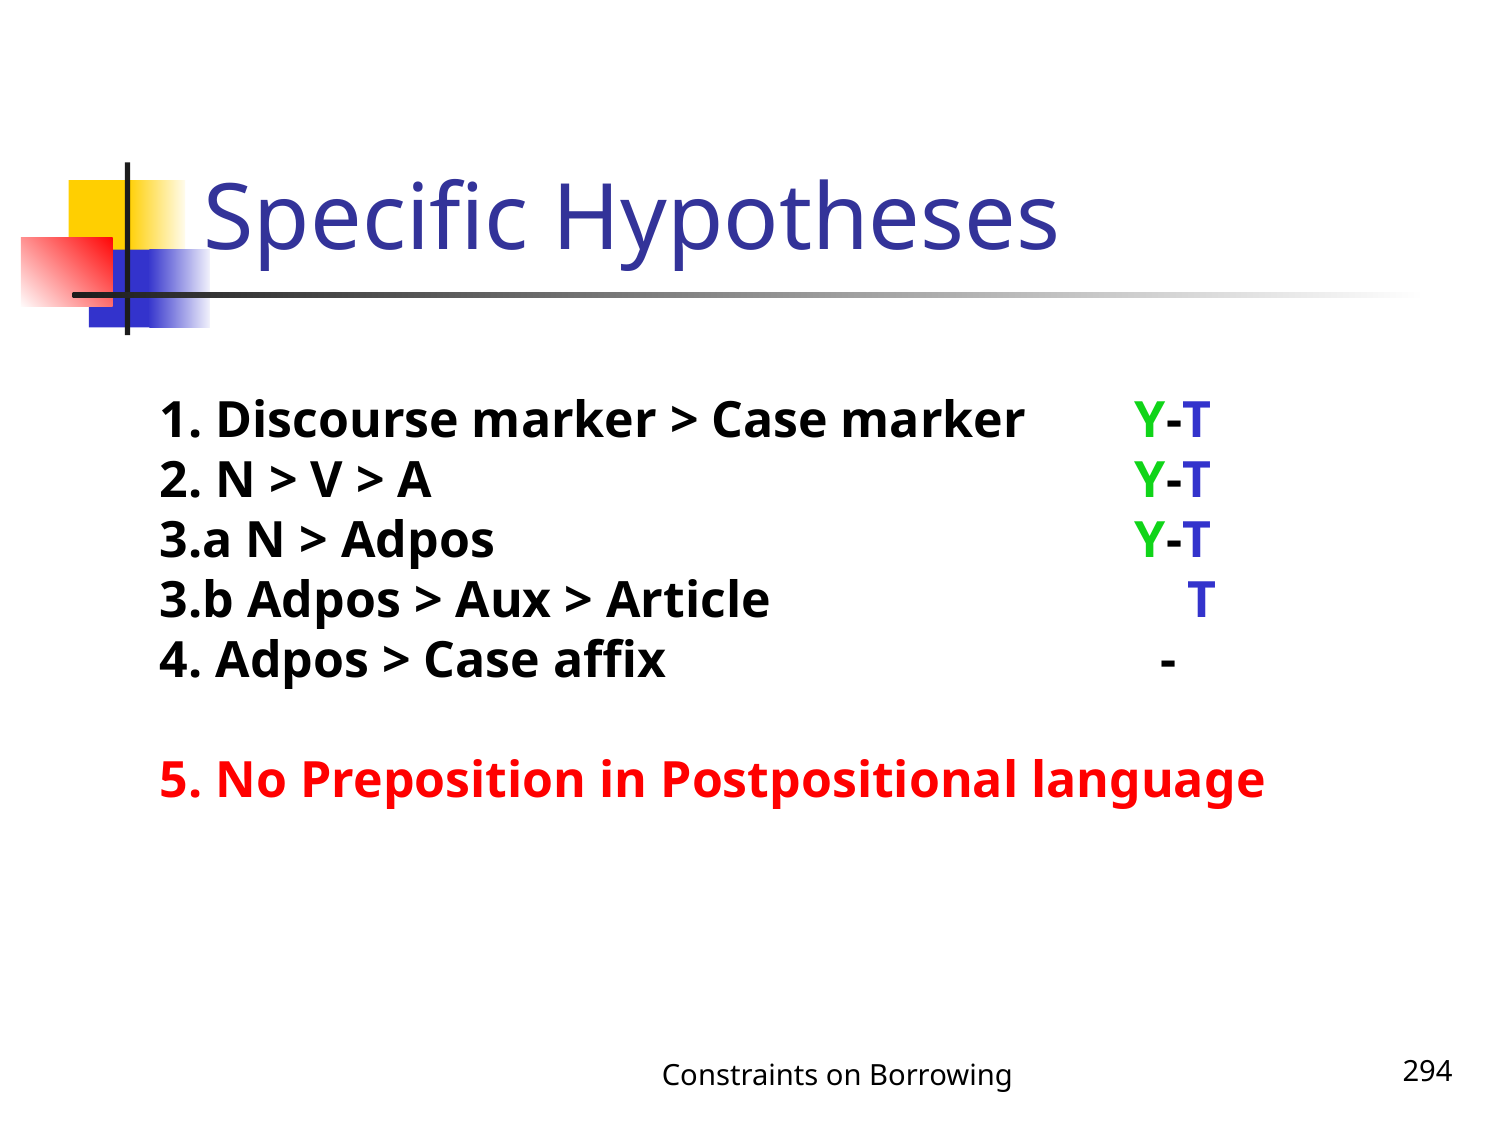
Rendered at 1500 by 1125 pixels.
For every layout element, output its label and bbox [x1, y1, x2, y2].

slide_number [1154, 1023, 1468, 1100]
footer [599, 1023, 1076, 1100]
title [188, 34, 1468, 276]
text_box [145, 380, 1431, 816]
